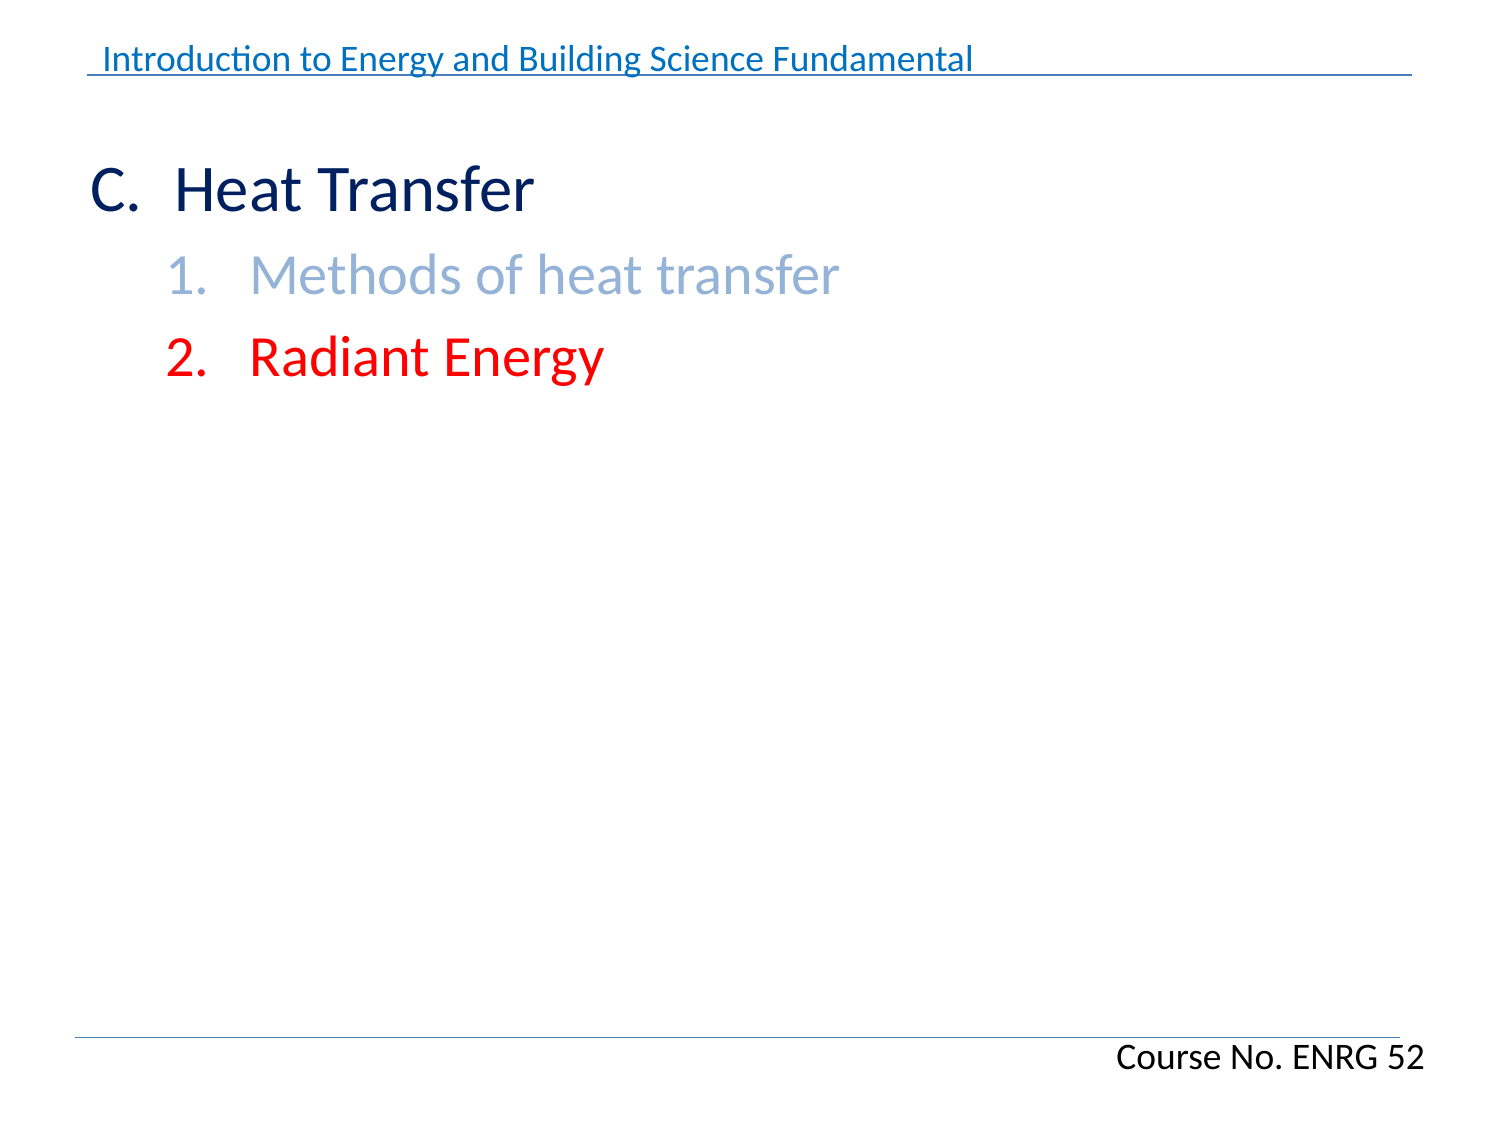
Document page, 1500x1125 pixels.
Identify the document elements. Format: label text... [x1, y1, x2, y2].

list Heat Transfer Methods of heat transfer Radiant Energy [75, 137, 1425, 1005]
